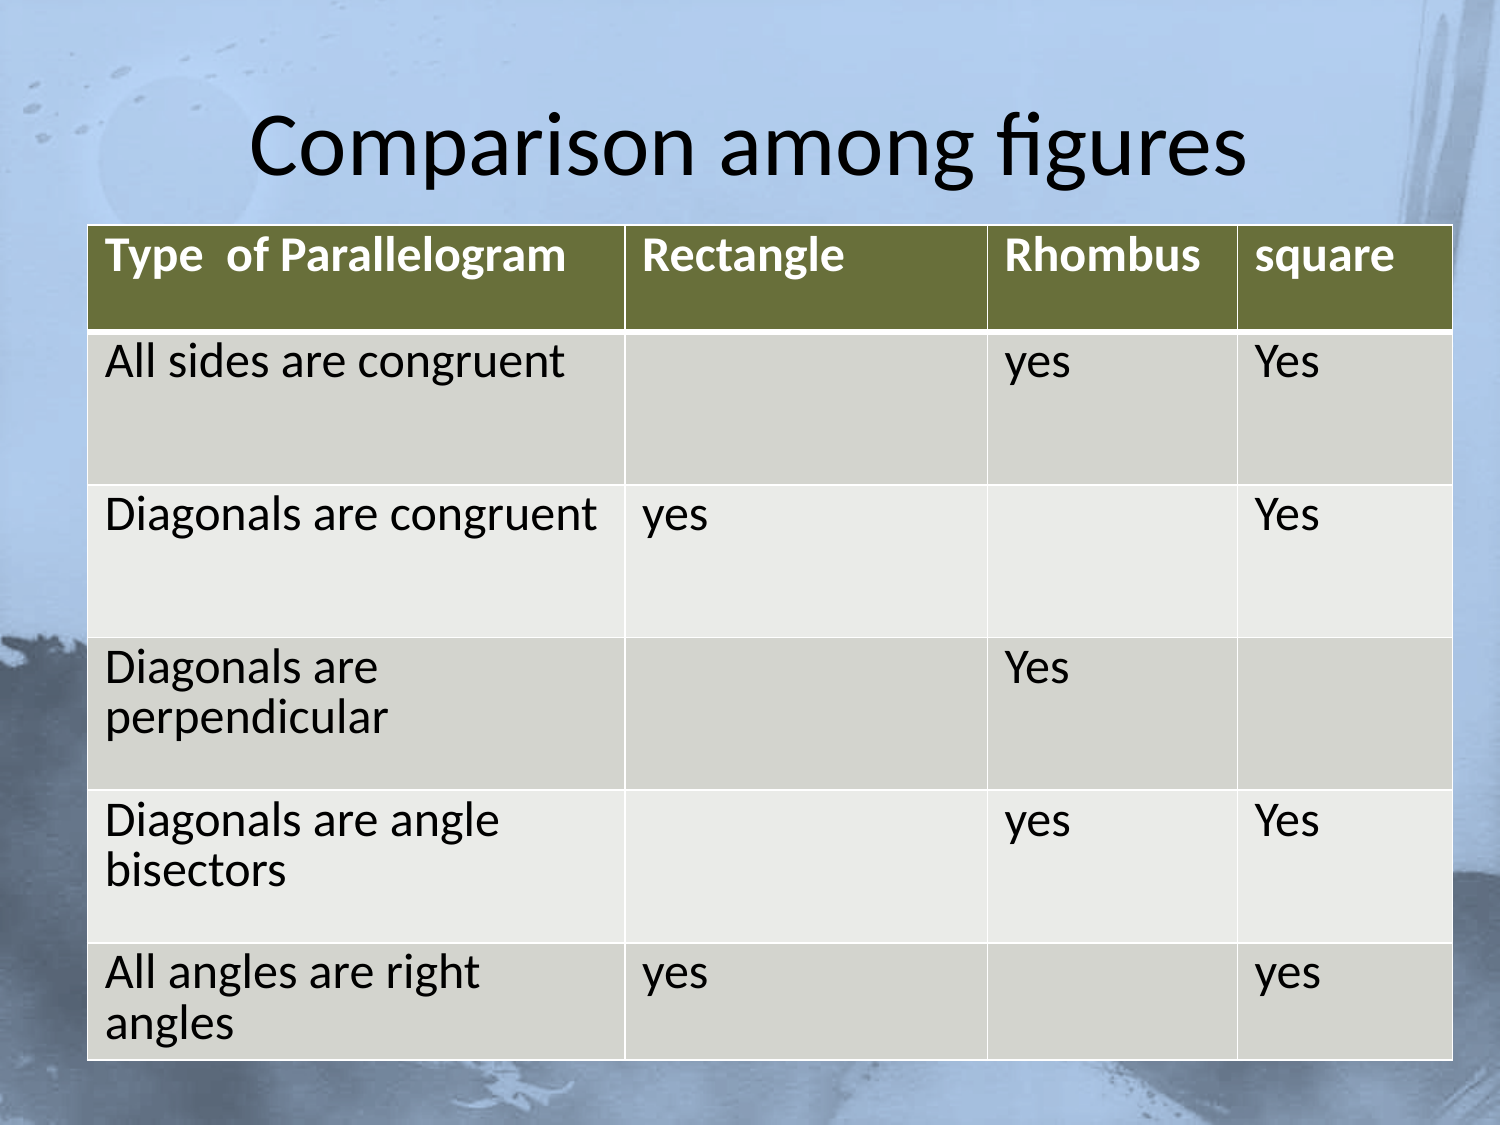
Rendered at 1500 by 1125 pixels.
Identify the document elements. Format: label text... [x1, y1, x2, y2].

title Comparison among figures [75, 45, 1425, 233]
table_cell yes [1238, 944, 1452, 1059]
table_cell yes [626, 944, 987, 1059]
table_cell Yes [1238, 486, 1452, 637]
table_cell yes [988, 335, 1237, 484]
table_cell [1238, 638, 1452, 789]
table_header Rectangle [626, 226, 987, 329]
table_cell Diagonals are angle bisectors [88, 791, 624, 942]
table_cell Diagonals are congruent [88, 486, 624, 637]
table_header Type of Parallelogram [88, 226, 624, 329]
table_cell Yes [988, 638, 1237, 789]
table_cell [626, 638, 987, 789]
table_cell [626, 791, 987, 942]
table_header square [1238, 226, 1452, 329]
table_cell yes [988, 791, 1237, 942]
table_cell [626, 335, 987, 484]
table_cell [988, 486, 1237, 637]
table_cell [988, 944, 1237, 1059]
table_header Rhombus [988, 226, 1237, 329]
table_cell All angles are right angles [88, 944, 624, 1059]
table_cell yes [626, 486, 987, 637]
table_cell Yes [1238, 791, 1452, 942]
table_cell Diagonals are perpendicular [88, 638, 624, 789]
table_cell All sides are congruent [88, 335, 624, 484]
table_cell Yes [1238, 335, 1452, 484]
